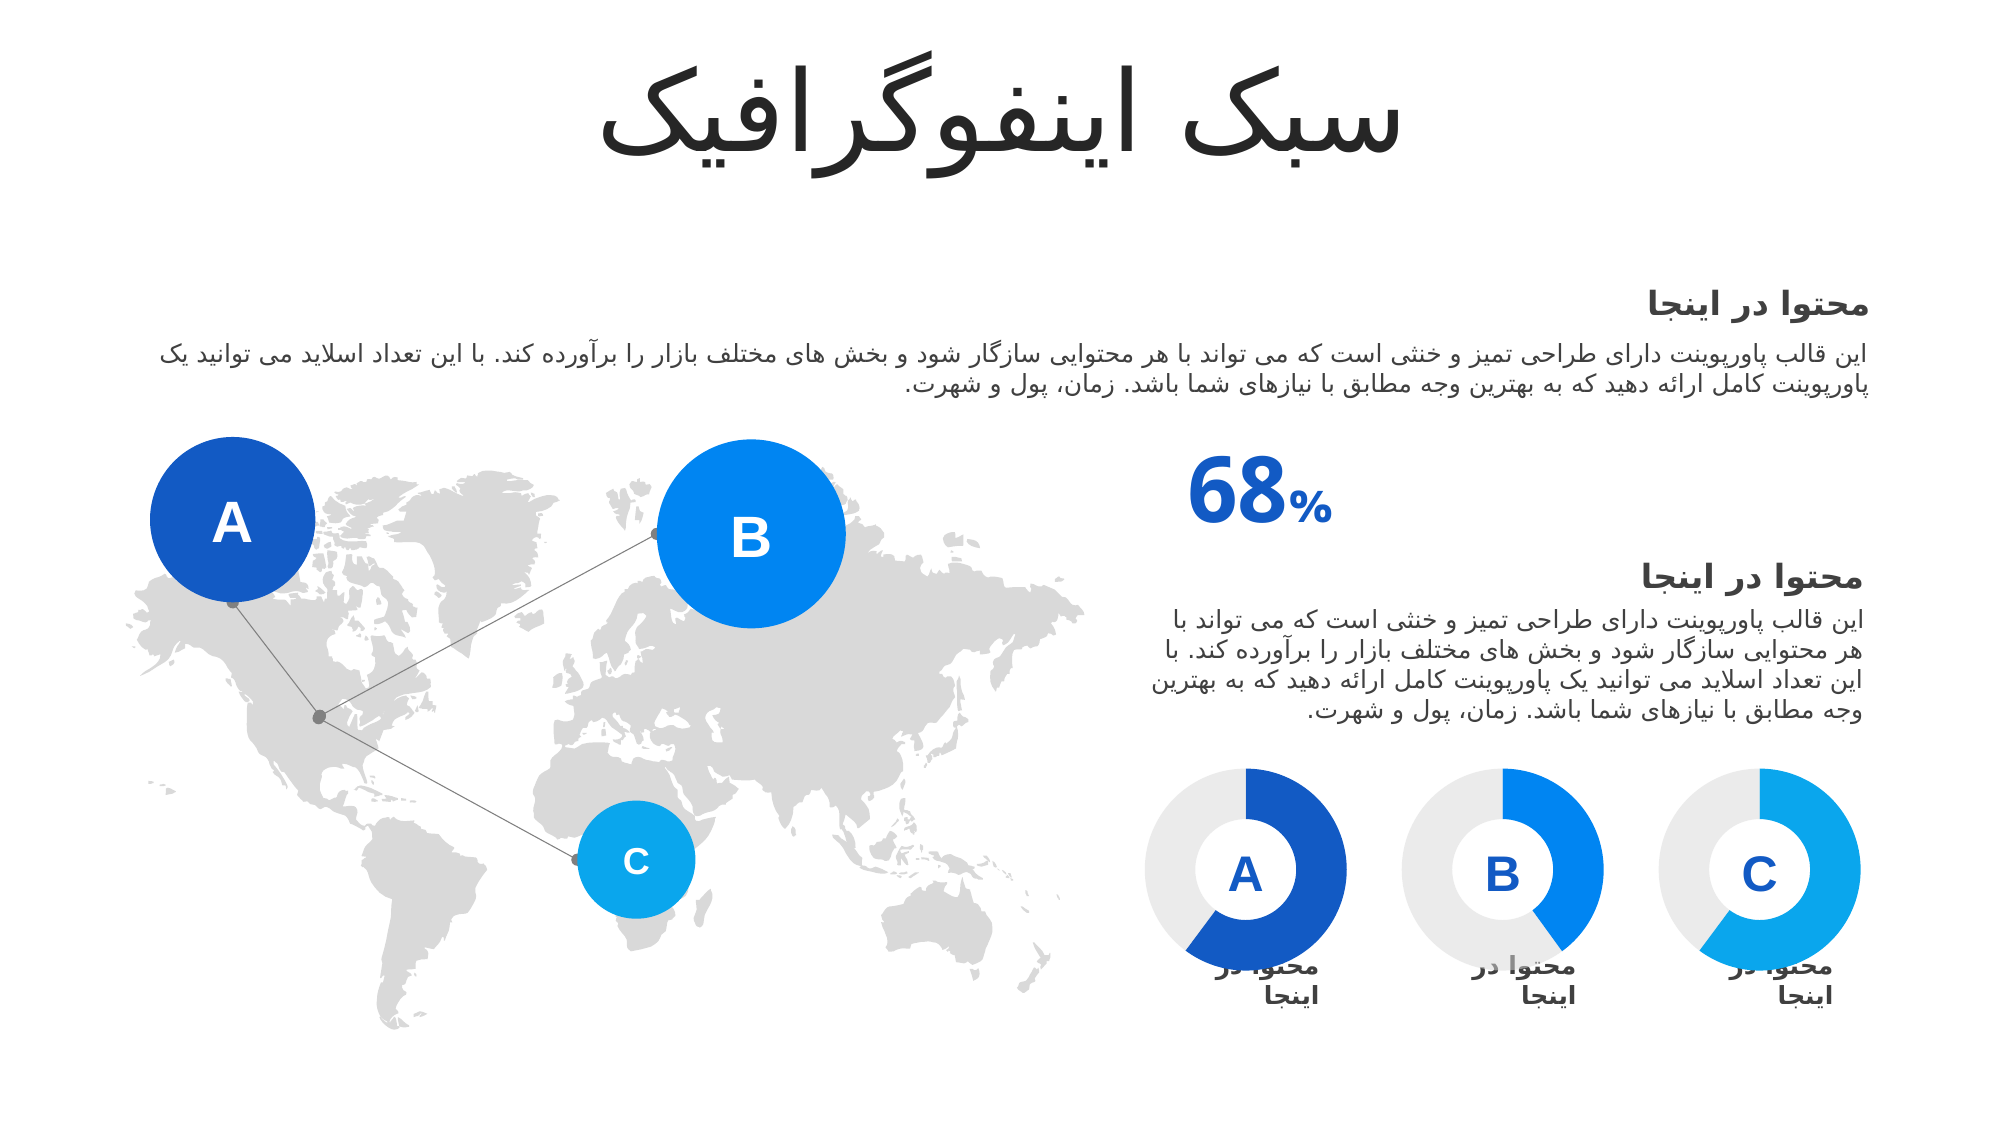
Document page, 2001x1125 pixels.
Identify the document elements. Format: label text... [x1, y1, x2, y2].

text_box محتوا در اینجا [1157, 977, 1335, 1018]
text_box A [168, 435, 297, 466]
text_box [232, 602, 319, 716]
text_box محتوا در اینجا [1414, 977, 1592, 1018]
text_box 68% [1160, 430, 1334, 541]
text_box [318, 718, 578, 860]
chart [1140, 762, 1351, 977]
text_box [319, 533, 657, 716]
chart [1654, 762, 1865, 977]
list سبک اینفوگرافیک [53, 55, 1952, 175]
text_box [1135, 547, 1880, 733]
text_box محتوا در اینجا [1671, 977, 1849, 1018]
text_box B [684, 438, 819, 466]
text_box محتوا در اینجا [1602, 274, 1886, 330]
text_box این قالب پاورپوینت دارای طراحی تمیز و خنثی است که می تواند با هر محتوایی سازگار شود و بخش های مختلف بازار را برآورده کند. با این تعداد اسلاید می توانید یک پاورپوینت کامل ارائه دهید که به بهترین وجه مطابق با نیازهای شما باشد. زمان، پول و شهرت. [117, 329, 1886, 405]
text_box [125, 466, 1085, 1030]
chart [1397, 762, 1608, 977]
